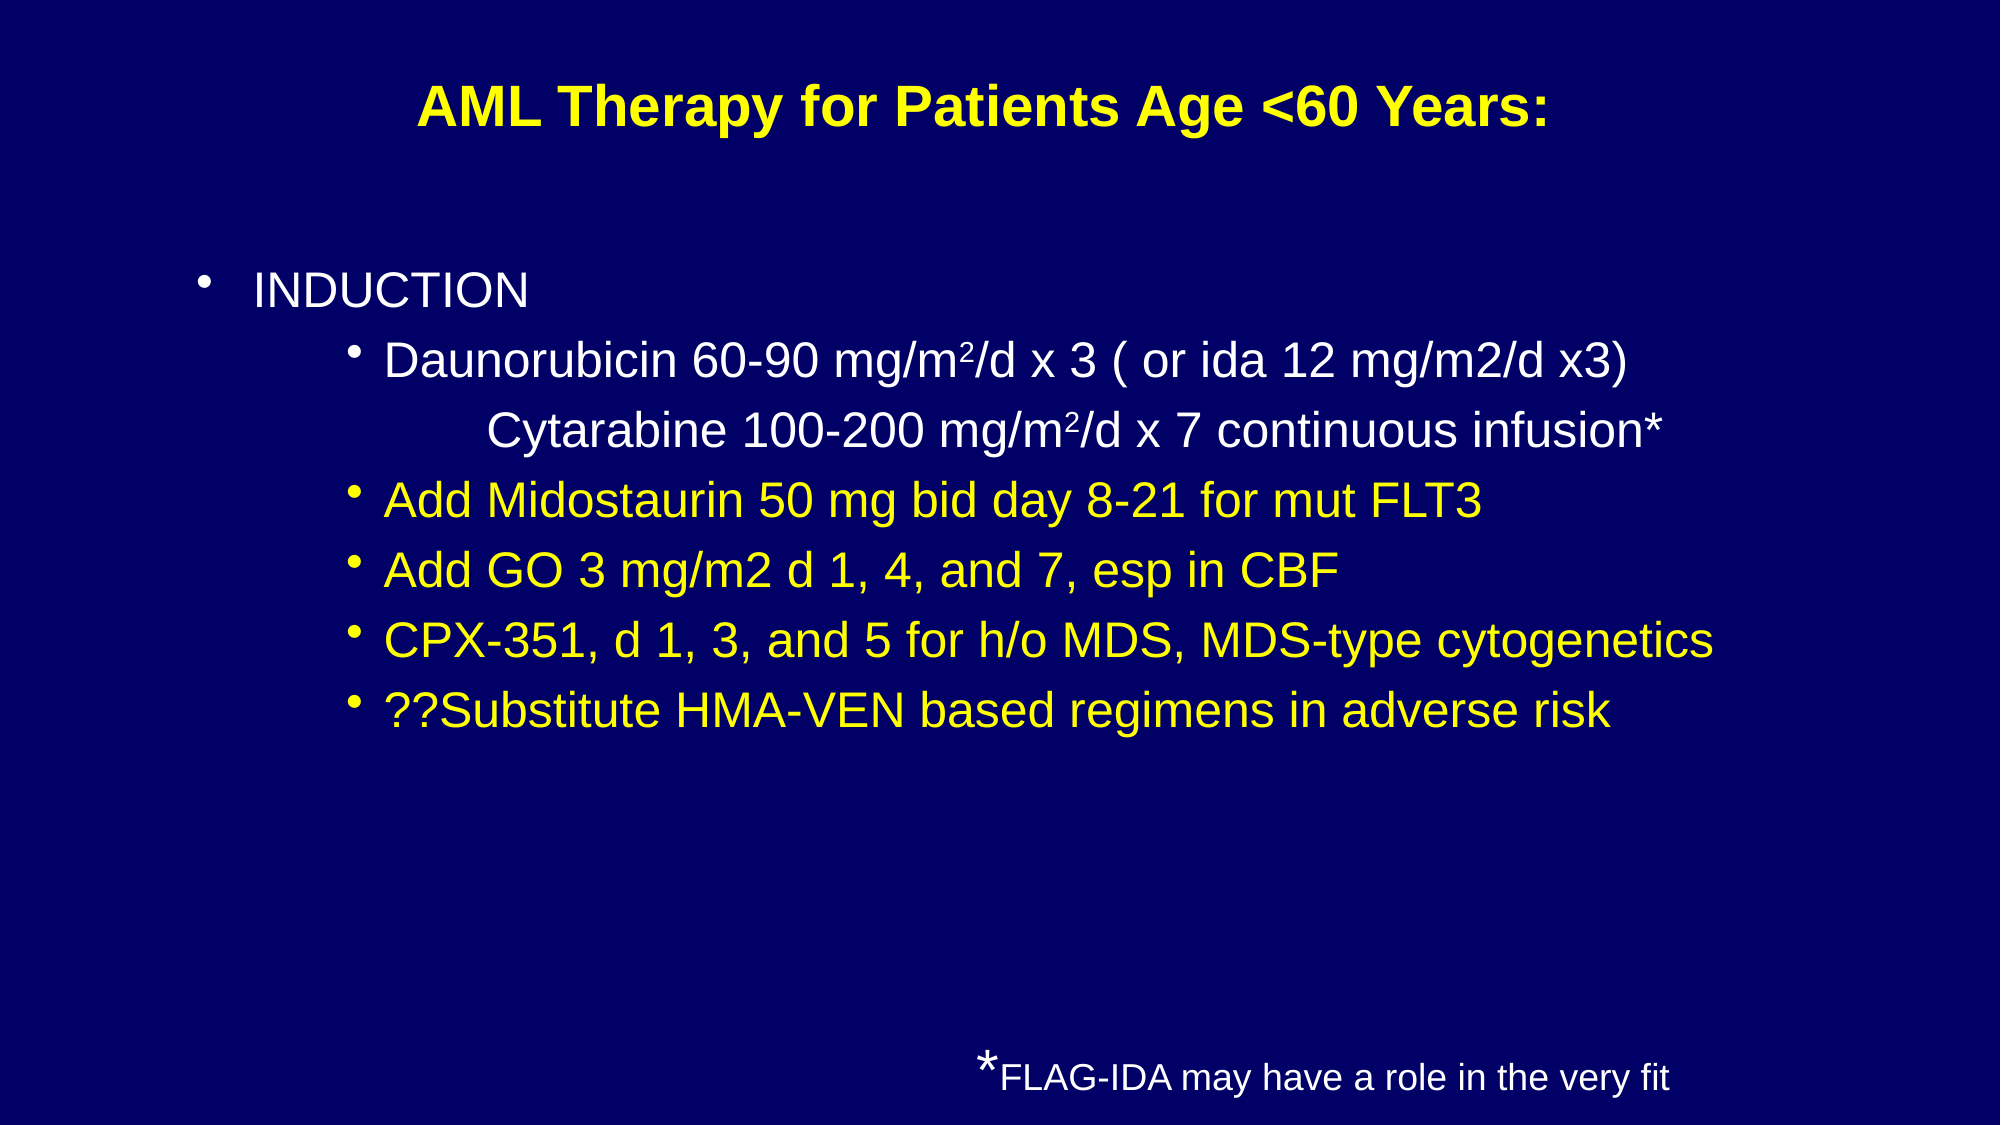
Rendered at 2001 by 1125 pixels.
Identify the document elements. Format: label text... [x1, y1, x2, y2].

list INDUCTION Daunorubicin 60-90 mg/m2/d x 3 ( or ida 12 mg/m2/d x3) Cytarabine 100-200 mg/m2/d x 7 continuous infusion* Add Midostaurin 50 mg bid day 8-21 for mut FLT3 Add GO 3 mg/m2 d 1, 4, and 7, esp in CBF CPX-351, d 1, 3, and 5 for h/o MDS, MDS-type cytogenetics ??Substitute HMA-VEN based regimens in adverse risk [180, 249, 1819, 1088]
text_box *FLAG-IDA may have a role in the very fit [962, 1025, 2000, 1110]
title AML Therapy for Patients Age <60 Years: [337, 37, 1632, 147]
